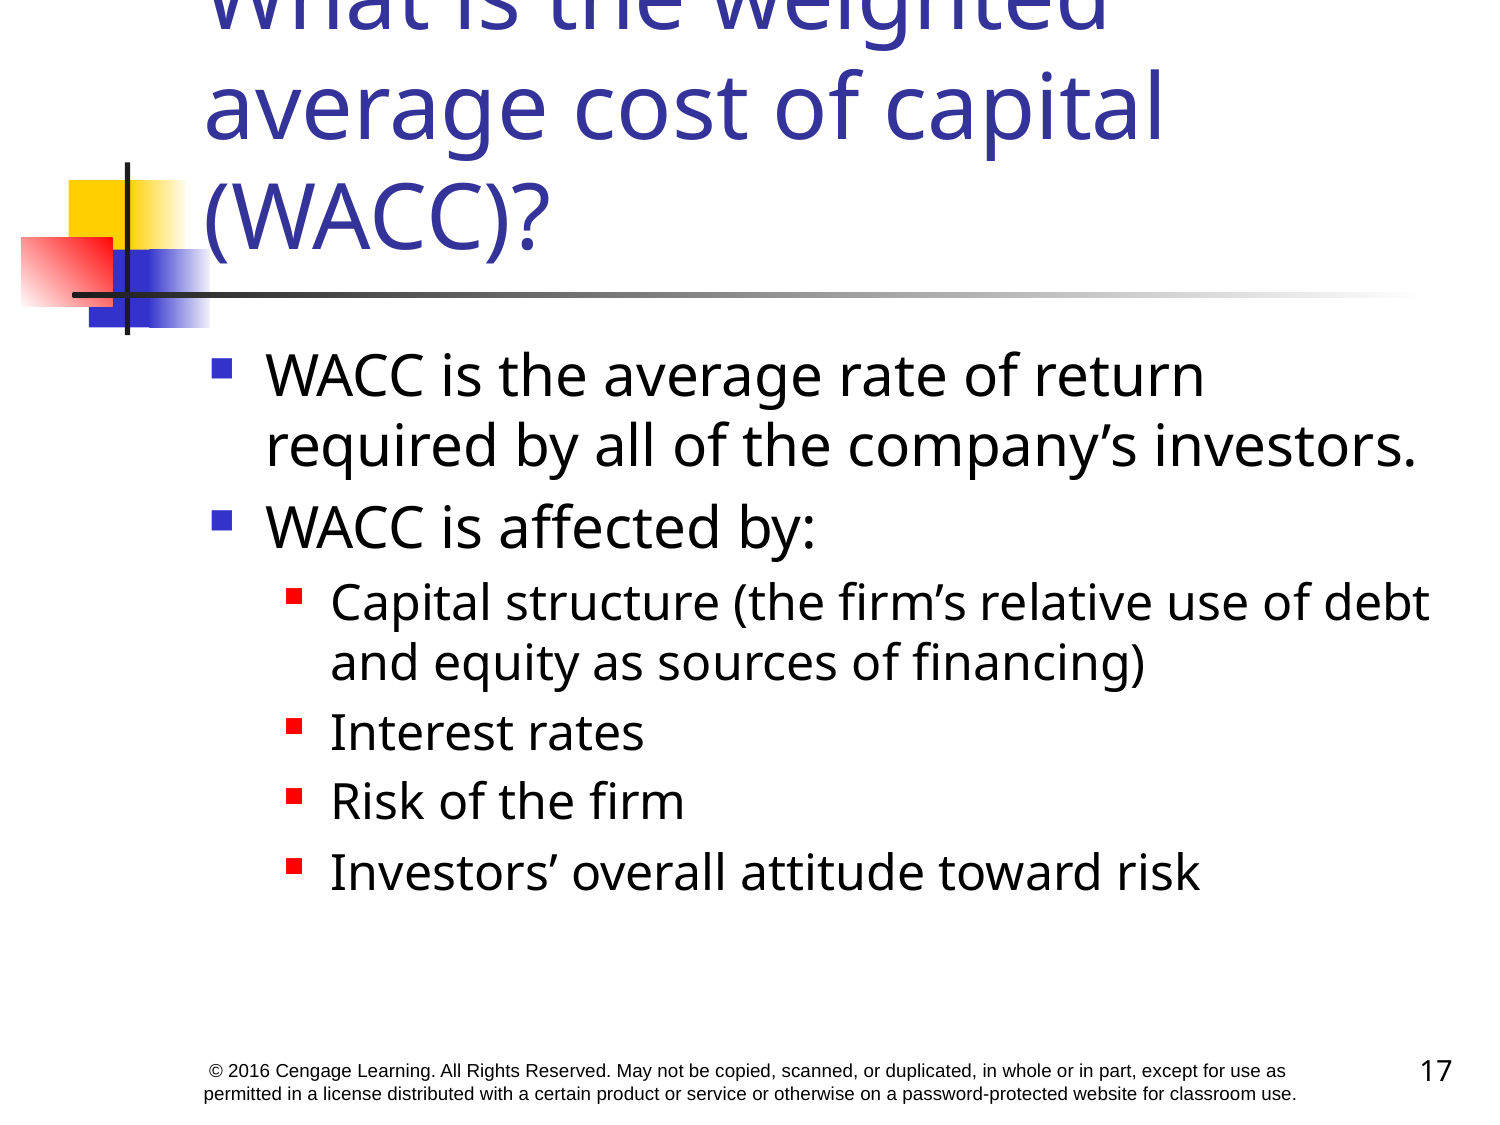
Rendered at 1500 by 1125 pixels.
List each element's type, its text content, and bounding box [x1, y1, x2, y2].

list WACC is the average rate of return required by all of the company’s investors. WACC is affected by: Capital structure (the firm’s relative use of debt and equity as sources of financing) Interest rates Risk of the firm Investors’ overall attitude toward risk [193, 330, 1470, 1007]
slide_number 17 [1154, 1023, 1468, 1100]
title What is the weighted average cost of capital (WACC)? [188, 34, 1468, 276]
